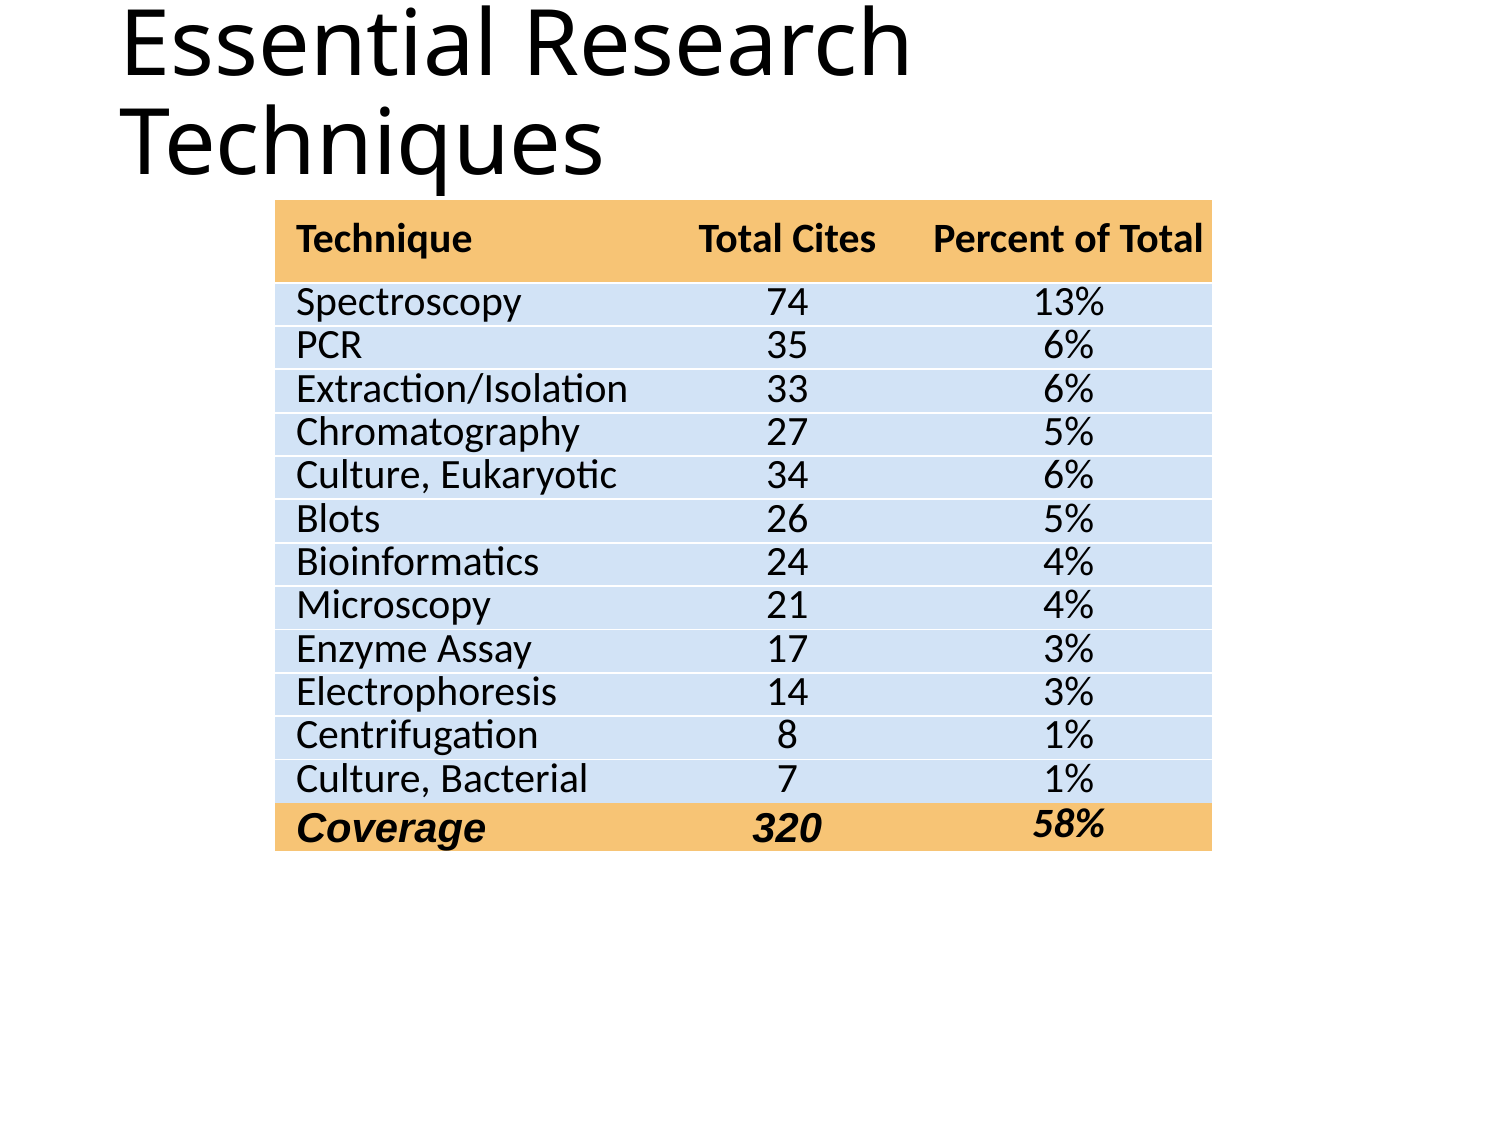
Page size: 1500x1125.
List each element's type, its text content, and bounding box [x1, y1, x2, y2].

table_cell Chromatography [275, 414, 650, 455]
table_cell 1% [925, 760, 1212, 803]
table_cell Coverage [275, 803, 650, 851]
table_cell 5% [925, 500, 1212, 542]
table_cell 34 [650, 457, 925, 498]
table_cell 6% [925, 327, 1212, 368]
table_cell 6% [925, 457, 1212, 498]
table_cell Microscopy [275, 587, 650, 629]
table_cell 58% [925, 803, 1212, 851]
table_cell 1% [925, 717, 1212, 759]
table_cell Extraction/Isolation [275, 370, 650, 412]
table_cell 21 [650, 587, 925, 629]
table_cell Centrifugation [275, 717, 650, 759]
table_cell Spectroscopy [275, 284, 650, 325]
table_cell 3% [925, 674, 1212, 715]
table_cell 33 [650, 370, 925, 412]
table_cell 8 [650, 717, 925, 759]
table_cell 13% [925, 284, 1212, 325]
table_cell 320 [650, 803, 925, 851]
table_header Total Cites [650, 200, 925, 282]
table_cell Bioinformatics [275, 544, 650, 585]
table_cell 4% [925, 544, 1212, 585]
table_cell 35 [650, 327, 925, 368]
table_cell 7 [650, 760, 925, 803]
title Essential Research Techniques [104, 50, 1397, 141]
table_cell 24 [650, 544, 925, 585]
table_cell 74 [650, 284, 925, 325]
table_cell 6% [925, 370, 1212, 412]
table_cell 5% [925, 414, 1212, 455]
table_cell 17 [650, 630, 925, 672]
table_cell PCR [275, 327, 650, 368]
table_cell Enzyme Assay [275, 630, 650, 672]
table_cell Electrophoresis [275, 674, 650, 715]
table_cell 26 [650, 500, 925, 542]
table_cell 14 [650, 674, 925, 715]
table_cell 27 [650, 414, 925, 455]
table_cell 4% [925, 587, 1212, 629]
table_header Technique [275, 200, 650, 282]
table_cell Culture, Eukaryotic [275, 457, 650, 498]
table_cell Blots [275, 500, 650, 542]
table_cell Culture, Bacterial [275, 760, 650, 803]
table_header Percent of Total [925, 200, 1212, 282]
table_cell 3% [925, 630, 1212, 672]
